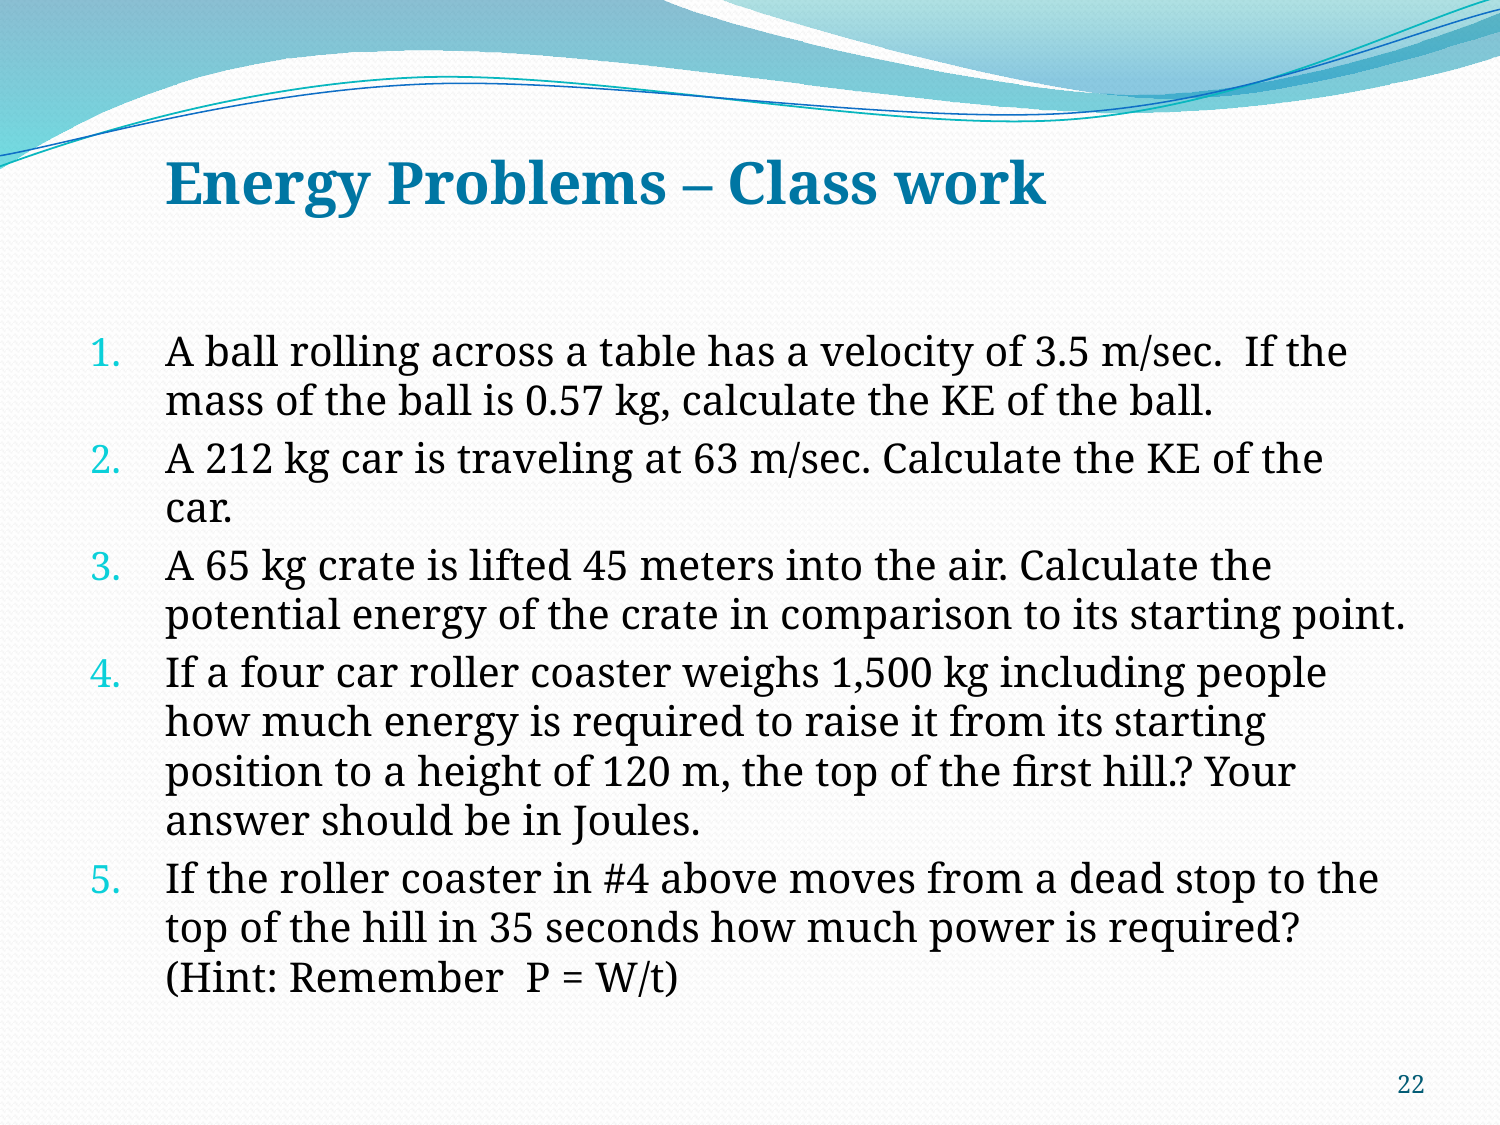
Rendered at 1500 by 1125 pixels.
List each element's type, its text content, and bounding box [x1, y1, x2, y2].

slide_number 22 [1299, 1042, 1425, 1103]
text_box Energy Problems – Class work [149, 138, 1138, 224]
list A ball rolling across a table has a velocity of 3.5 m/sec. If the mass of the ball is 0.57 kg, calculate the KE of the ball. A 212 kg car is traveling at 63 m/sec. Calculate the KE of the car. A 65 kg crate is lifted 45 meters into the air. Calculate the potential energy of the crate in comparison to its starting point. If a four car roller coaster weighs 1,500 kg including people how much energy is required to raise it from its starting position to a height of 120 m, the top of the first hill.? Your answer should be in Joules. If the roller coaster in #4 above moves from a dead stop to the top of the hill in 35 seconds how much power is required? (Hint: Remember P = W/t) [75, 317, 1425, 1038]
